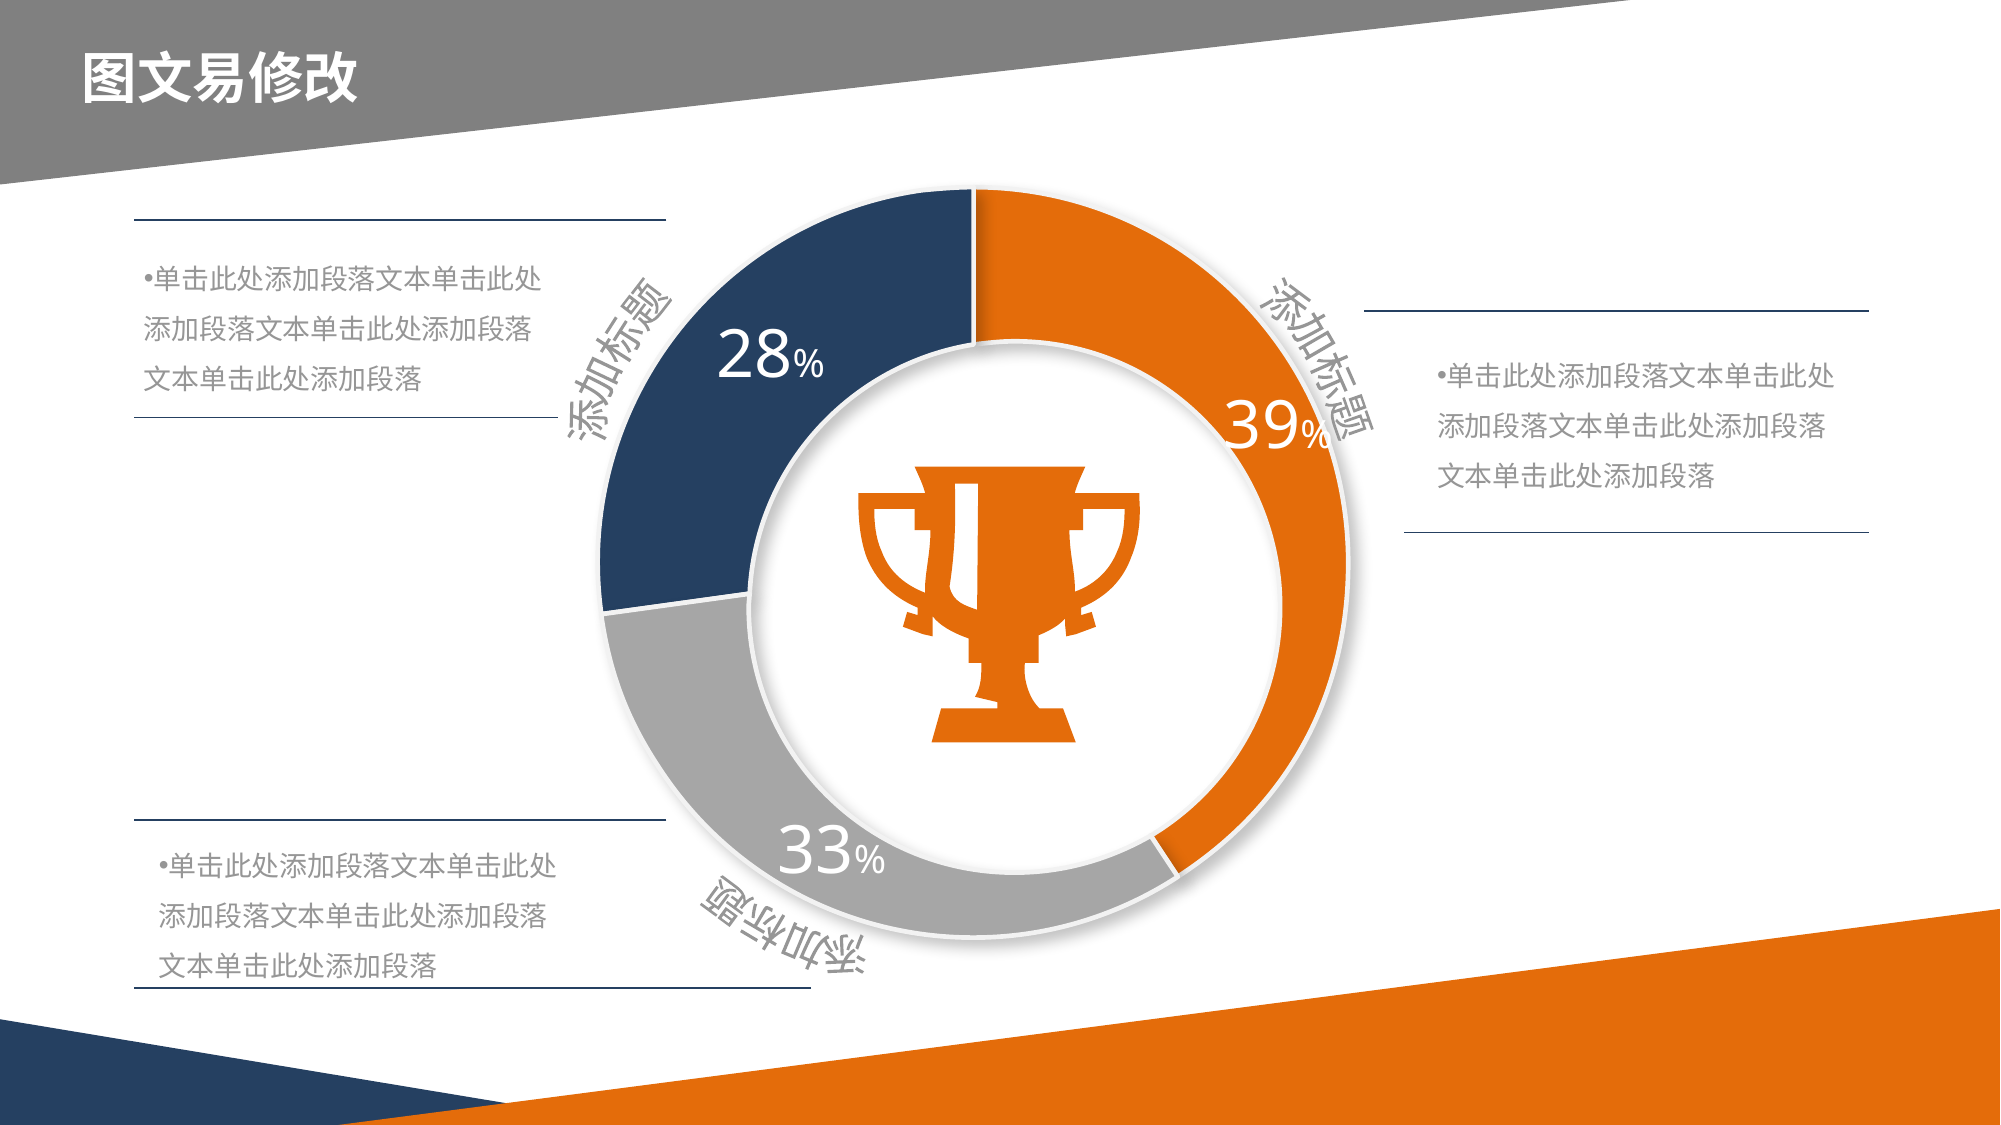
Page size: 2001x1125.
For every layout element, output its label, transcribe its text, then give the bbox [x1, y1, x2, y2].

text_box 图文易修改 [0, 42, 441, 110]
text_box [1281, 283, 1870, 595]
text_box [133, 819, 889, 991]
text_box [572, 186, 1351, 991]
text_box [128, 181, 712, 470]
